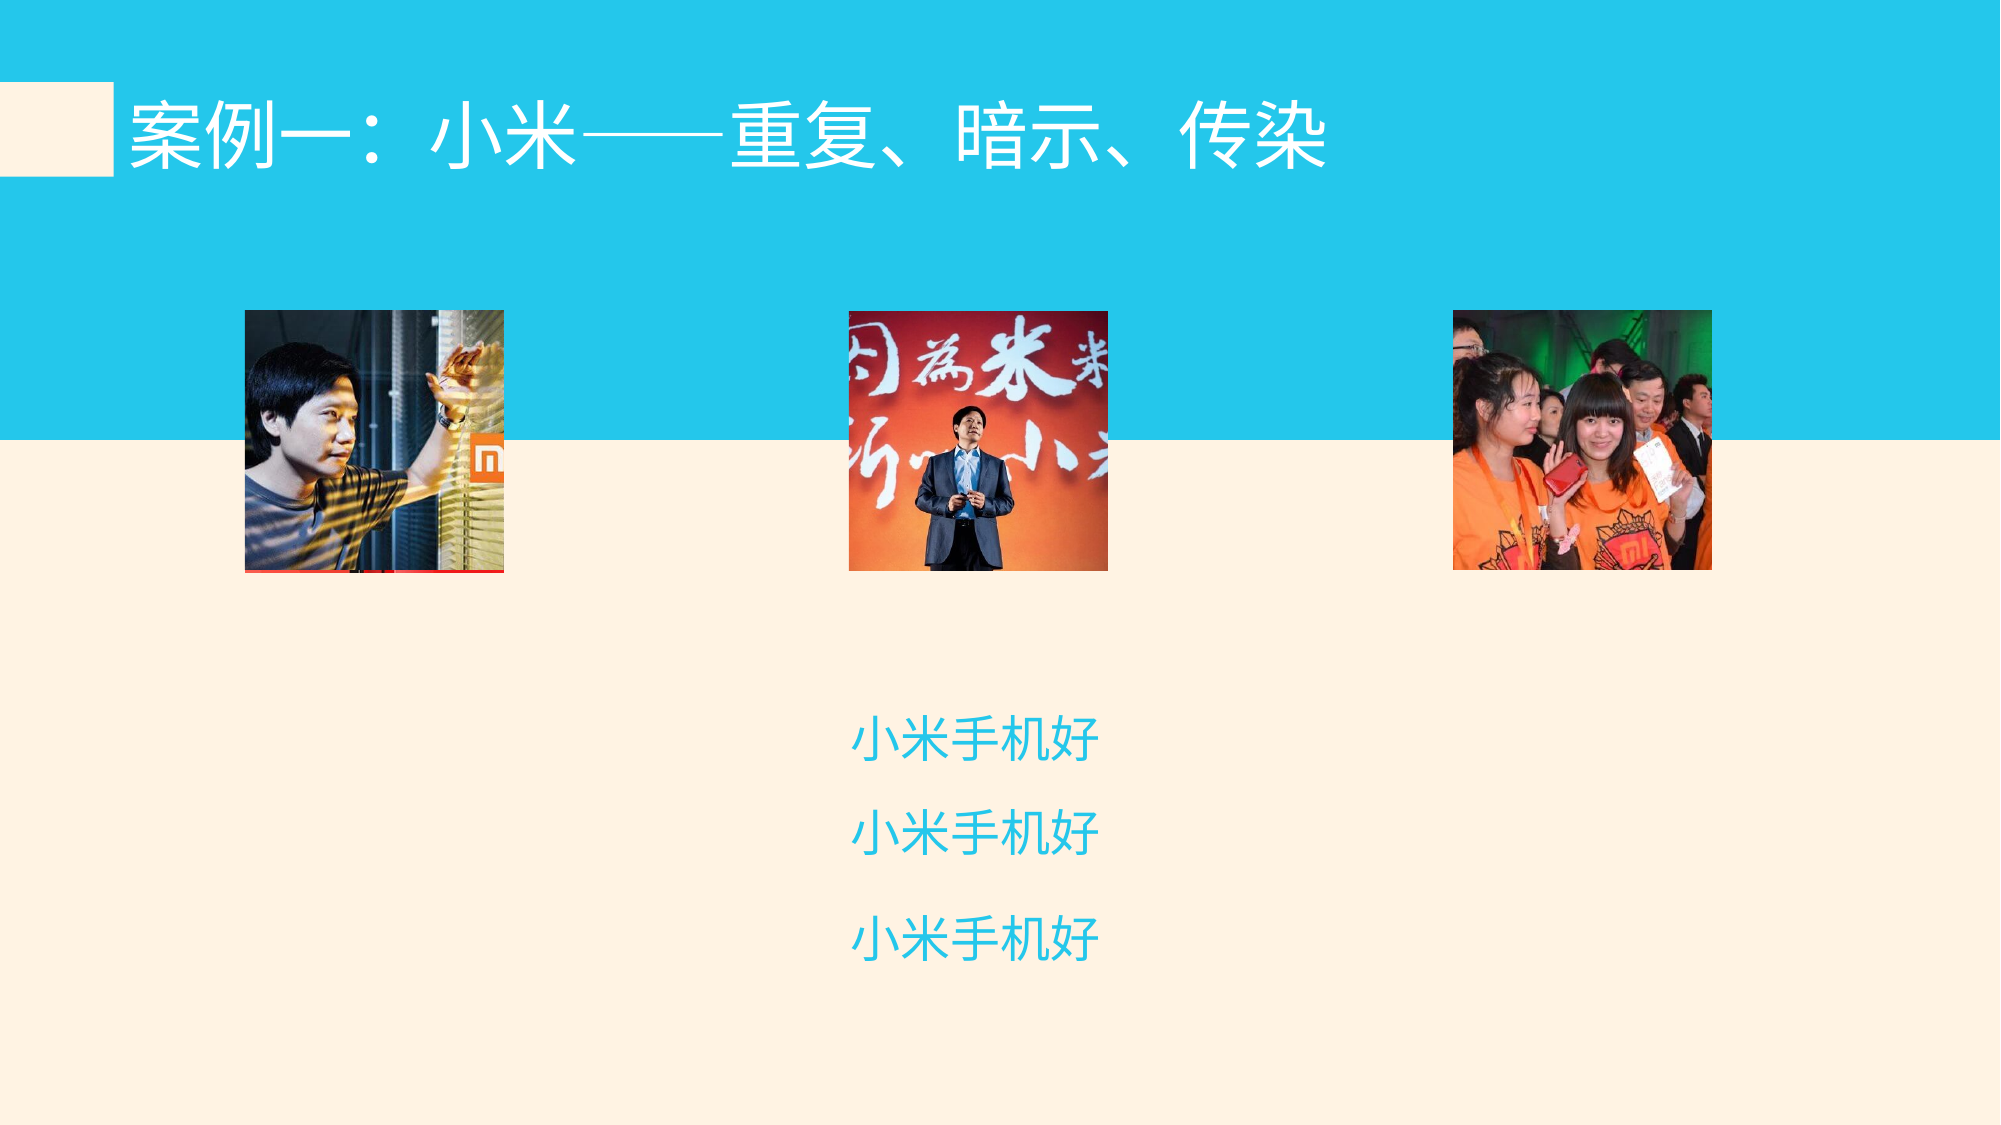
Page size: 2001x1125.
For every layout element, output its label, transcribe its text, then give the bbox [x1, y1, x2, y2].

picture [1453, 310, 1712, 570]
text_box 案例一：小米——重复、暗示、传染 [113, 81, 1527, 187]
picture [848, 311, 1108, 571]
text_box [0, 439, 2000, 1125]
text_box 小米手机好 [835, 700, 1173, 776]
picture [244, 310, 504, 573]
text_box 小米手机好 [835, 899, 1173, 975]
text_box 小米手机好 [835, 794, 1173, 870]
text_box [0, 81, 113, 178]
